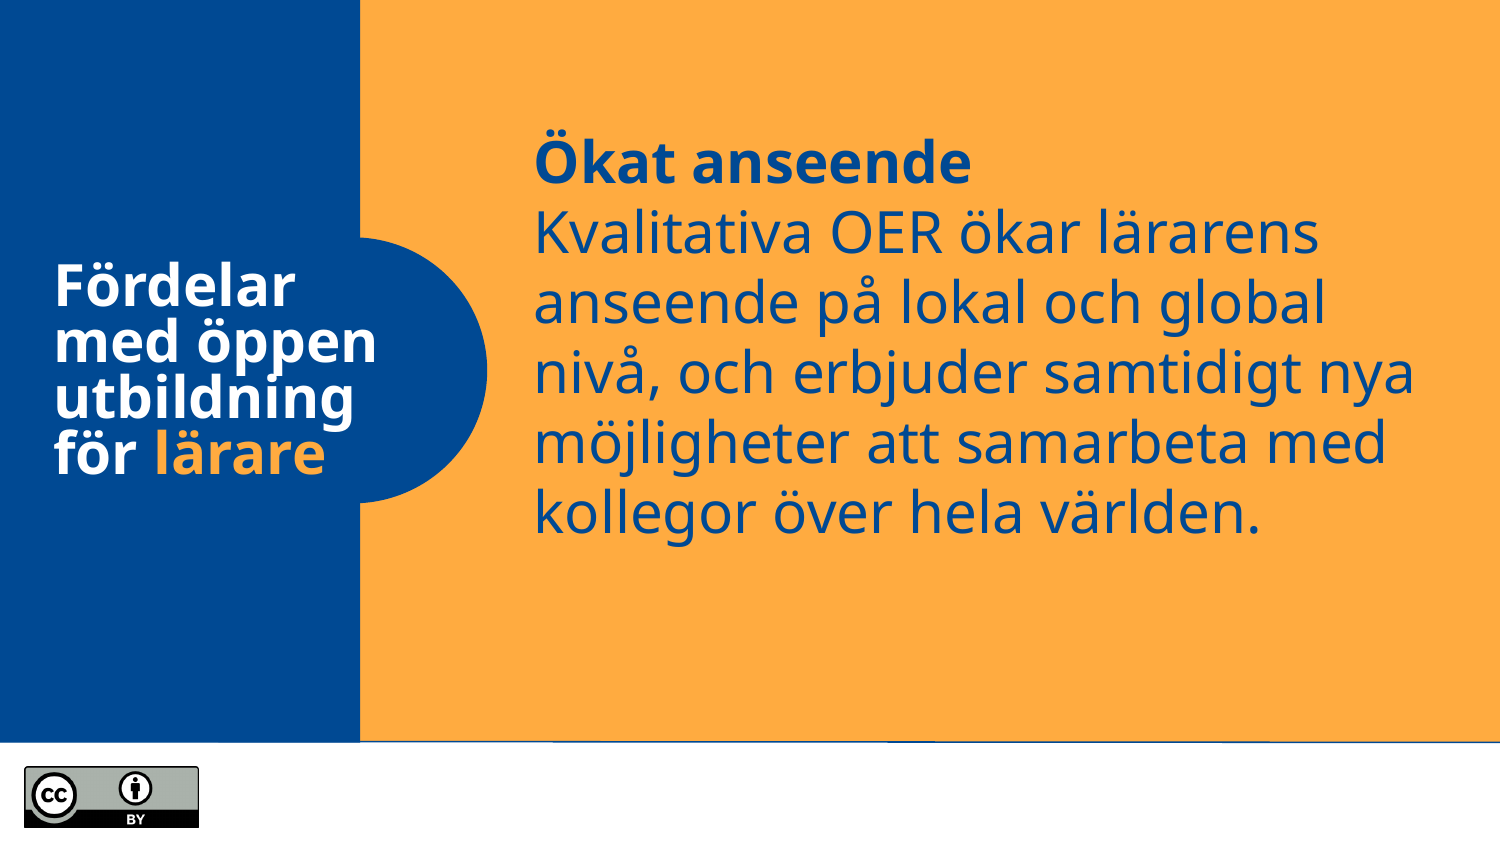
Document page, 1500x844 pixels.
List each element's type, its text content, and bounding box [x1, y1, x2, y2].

text_box Fördelar med öppen utbildning för lärare [38, 246, 421, 501]
picture [24, 765, 199, 828]
text_box Ökat anseende Kvalitativa OER ökar lärarens anseende på lokal och global nivå, och erbjuder samtidigt nya möjligheter att samarbeta med kollegor över hela världen. [515, 106, 1476, 564]
text_box [304, 237, 401, 246]
text_box [0, 750, 1500, 844]
text_box [421, 255, 488, 485]
text_box [0, 0, 361, 740]
